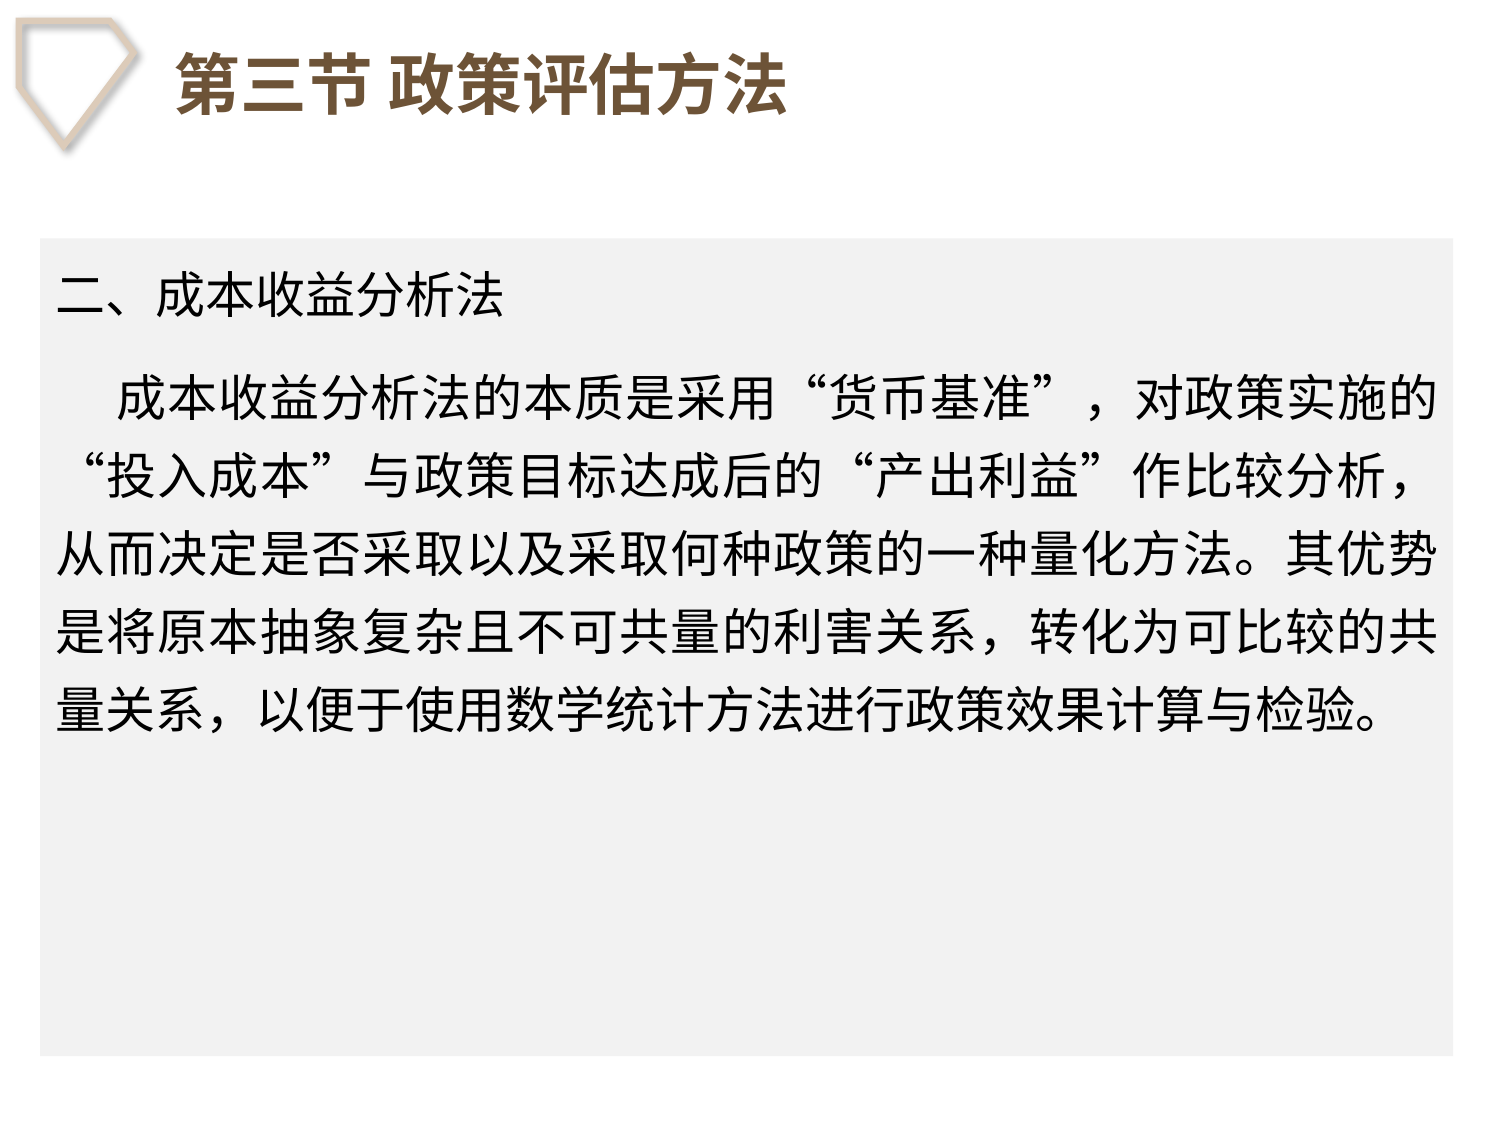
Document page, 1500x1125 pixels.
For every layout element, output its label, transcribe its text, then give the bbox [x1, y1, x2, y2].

title 第三节 政策评估方法 [158, 18, 1456, 159]
list 二、成本收益分析法 成本收益分析法的本质是采用“货币基准”，对政策实施的“投入成本”与政策目标达成后的“产出利益”作比较分析，从而决定是否采取以及采取何种政策的一种量化方法。其优势是将原本抽象复杂且不可共量的利害关系，转化为可比较的共量关系，以便于使用数学统计方法进行政策效果计算与检验。 [40, 238, 1454, 1057]
